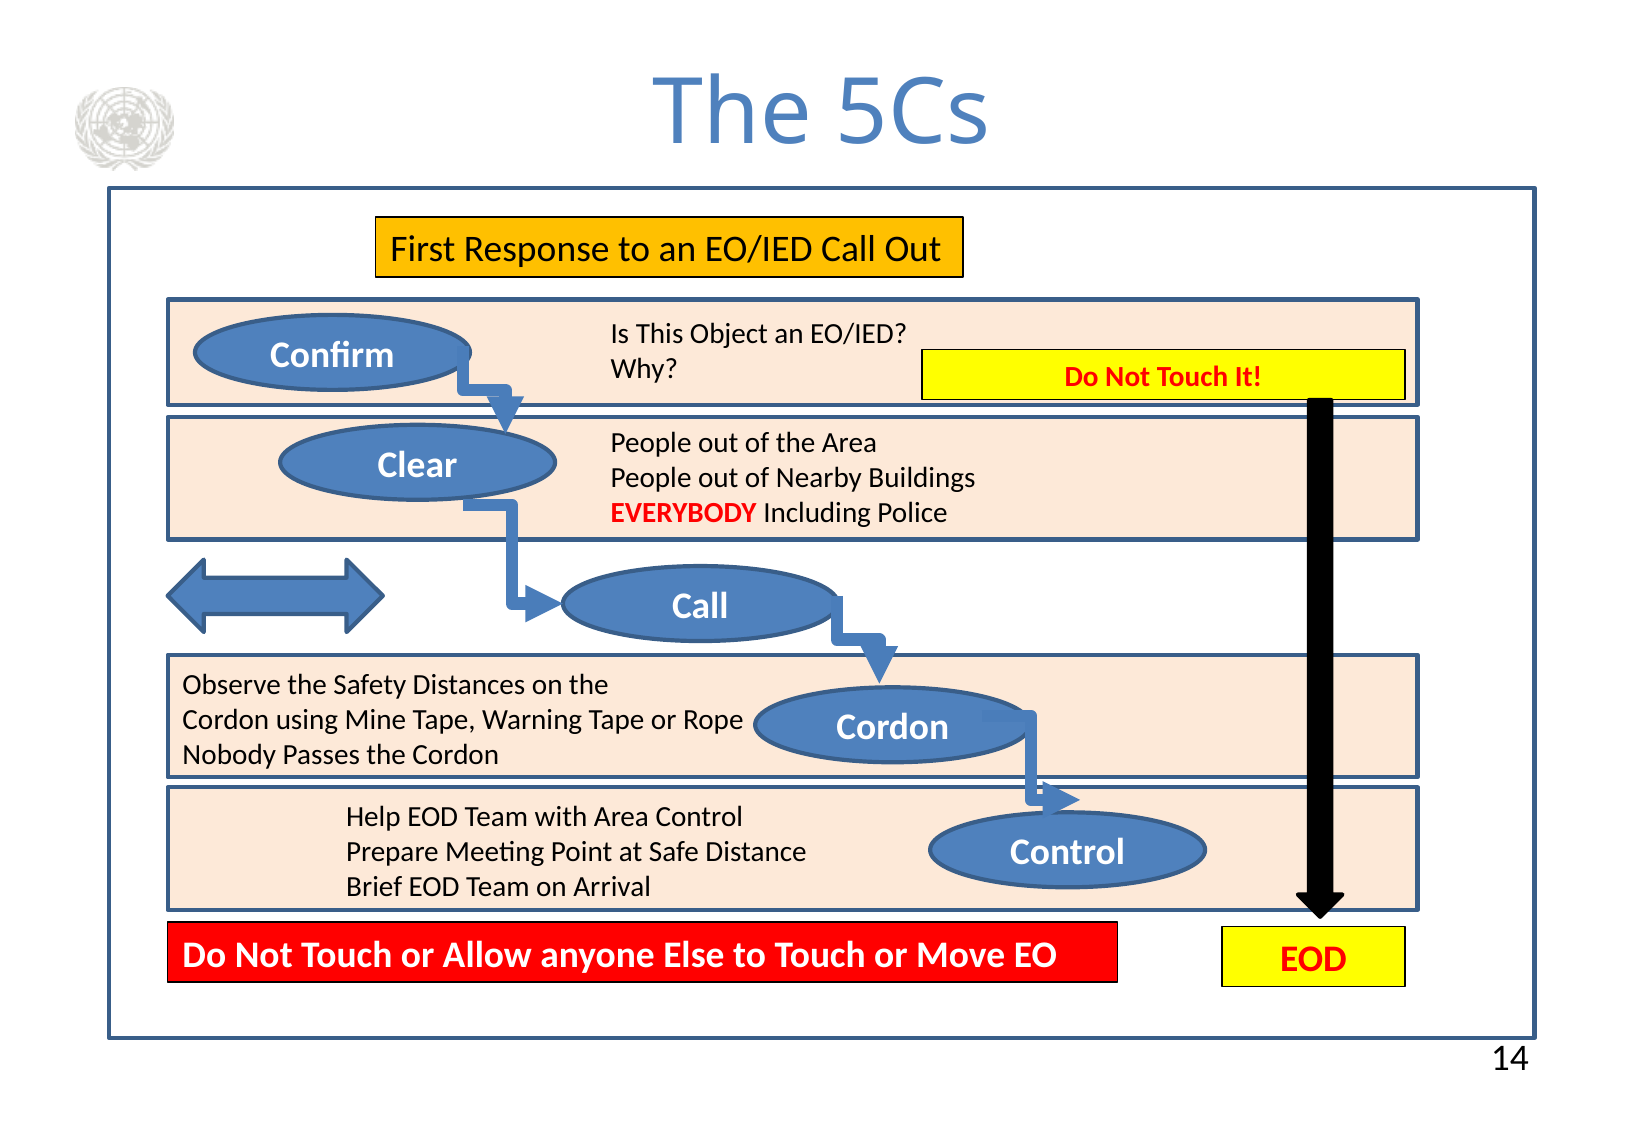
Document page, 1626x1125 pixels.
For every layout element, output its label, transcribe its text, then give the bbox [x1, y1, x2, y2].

title The 5Cs [108, 5, 1511, 186]
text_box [108, 187, 1535, 1039]
picture [74, 86, 174, 172]
slide_number 14 [1164, 1025, 1544, 1085]
